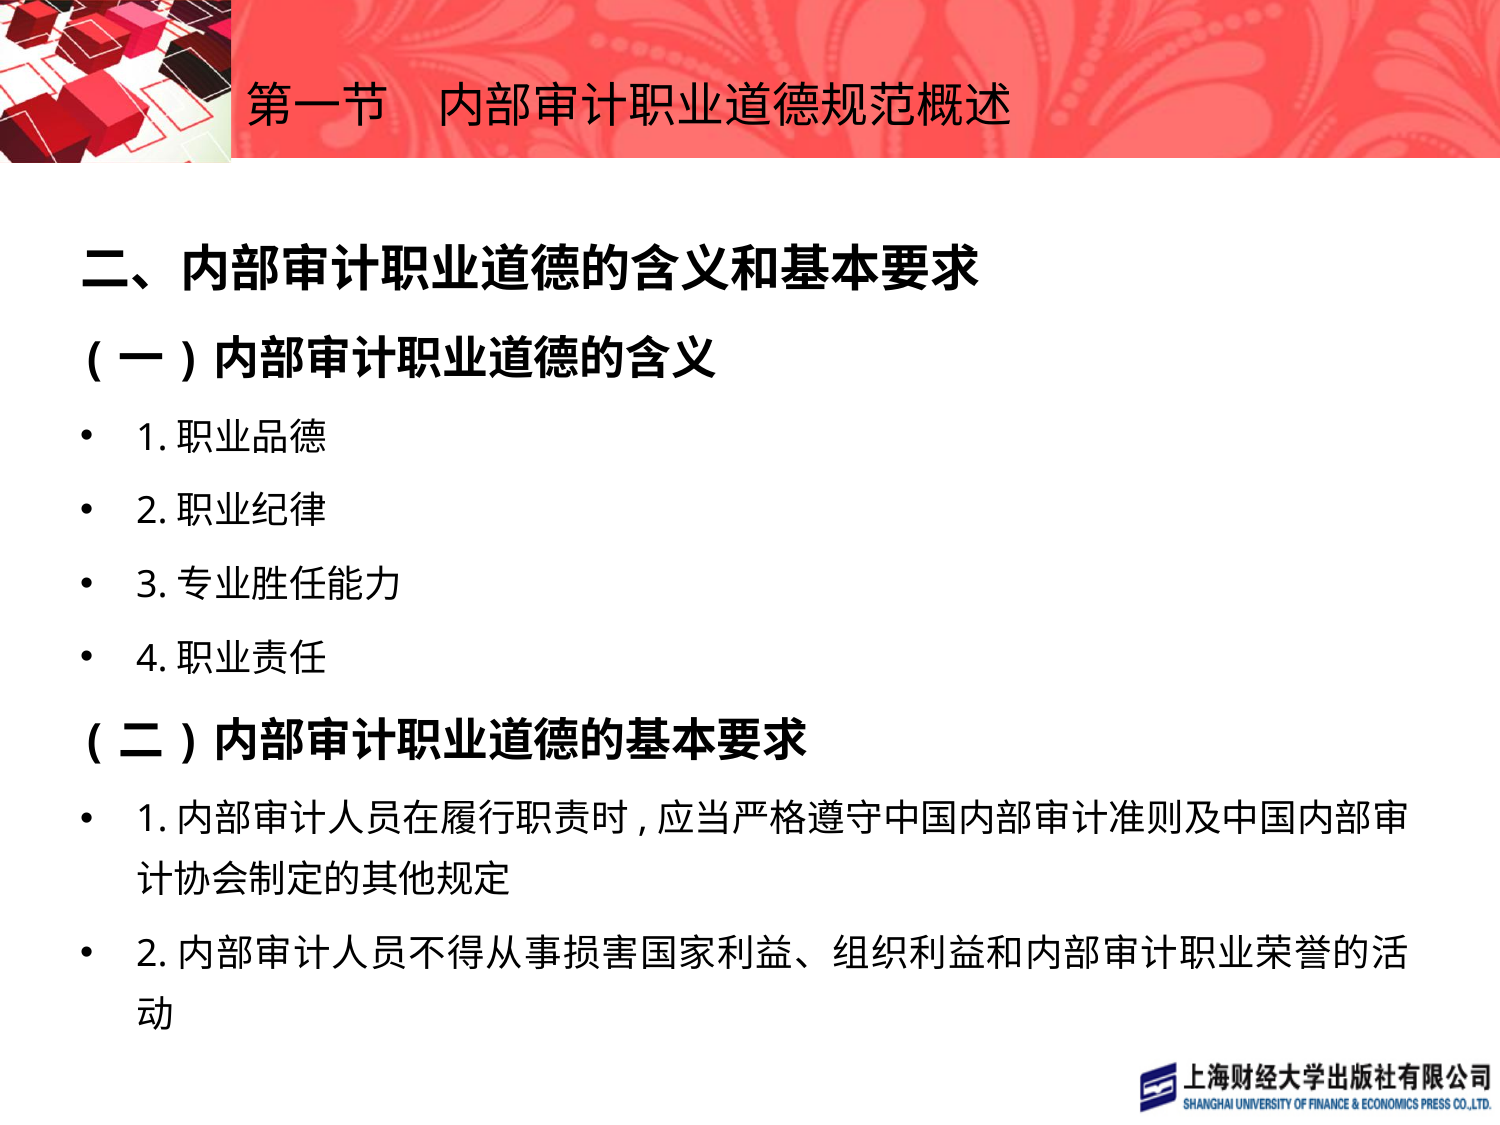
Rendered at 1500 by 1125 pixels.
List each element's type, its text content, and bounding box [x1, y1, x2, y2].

picture [1139, 1058, 1495, 1118]
title 第一节 内部审计职业道德规范概述 [230, 45, 1461, 161]
list 二、内部审计职业道德的含义和基本要求 (一)内部审计职业道德的含义 1.职业品德 2.职业纪律 3.专业胜任能力 4.职业责任 (二)内部审计职业道德的基本要求 1.内部审计人员在履行职责时,应当严格遵守中国内部审计准则及中国内部审计协会制定的其他规定 2.内部审计人员不得从事损害国家利益、组织利益和内部审计职业荣誉的活动 [64, 208, 1425, 1047]
